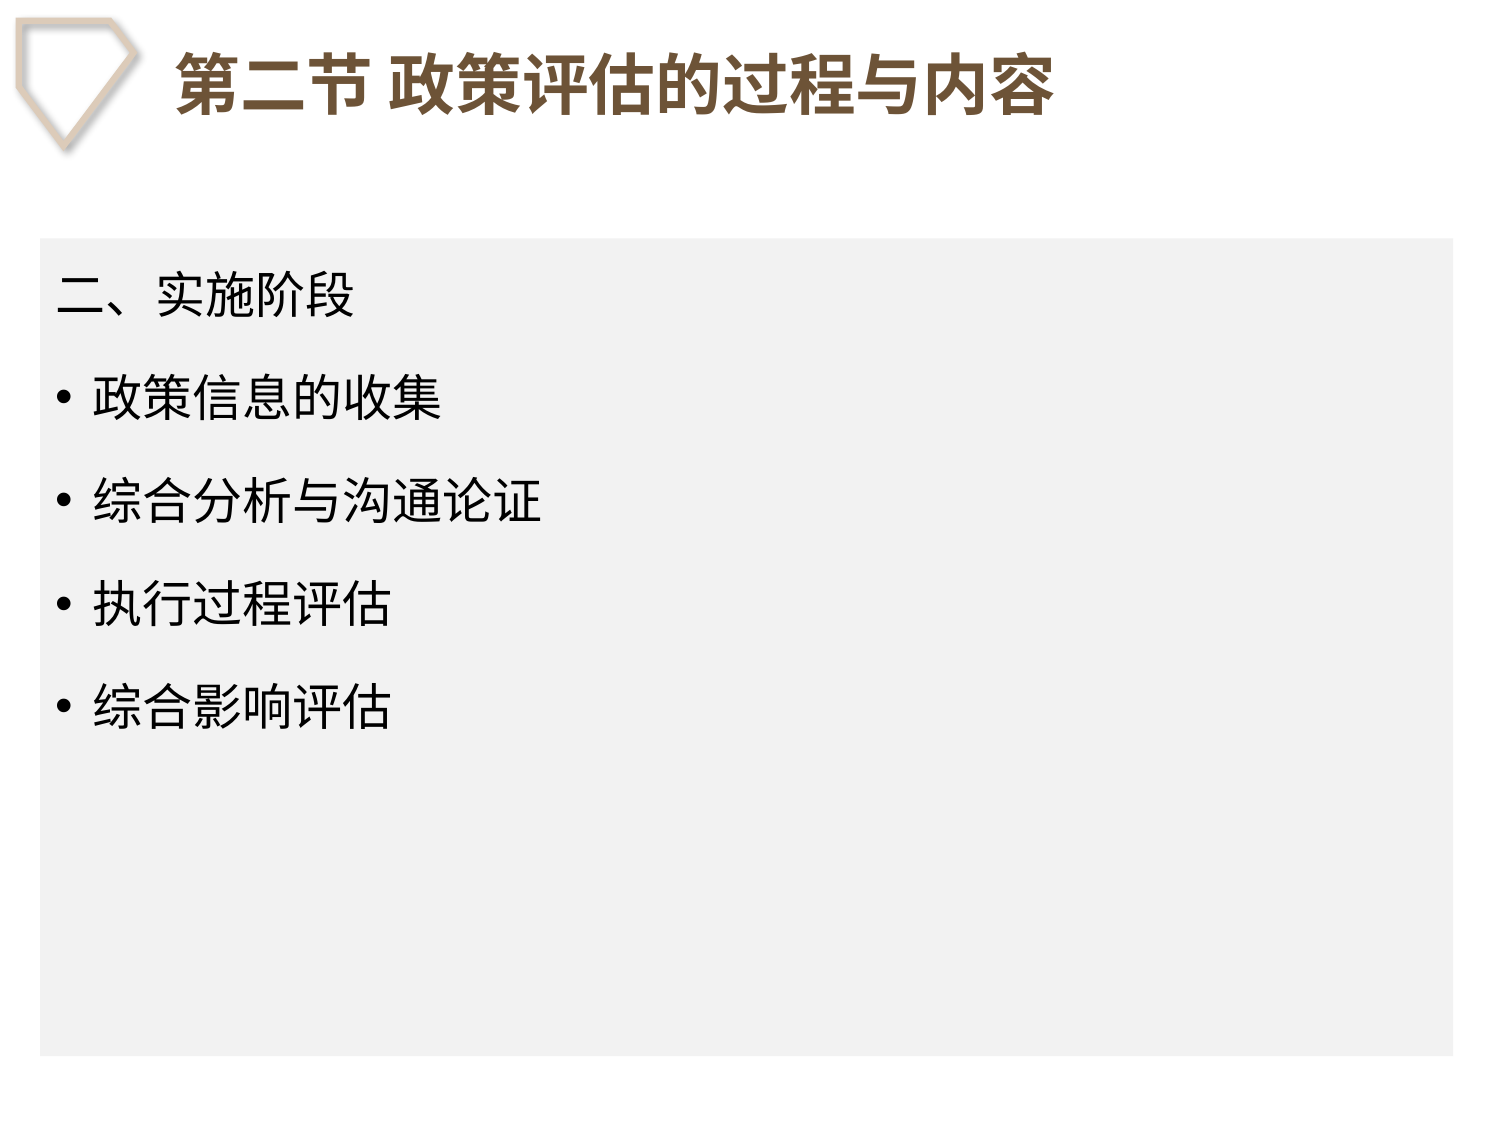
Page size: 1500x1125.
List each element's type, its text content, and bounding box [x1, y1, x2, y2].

list 二、实施阶段 政策信息的收集 综合分析与沟通论证 执行过程评估 综合影响评估 [40, 238, 1454, 1057]
title 第二节 政策评估的过程与内容 [158, 18, 1456, 159]
